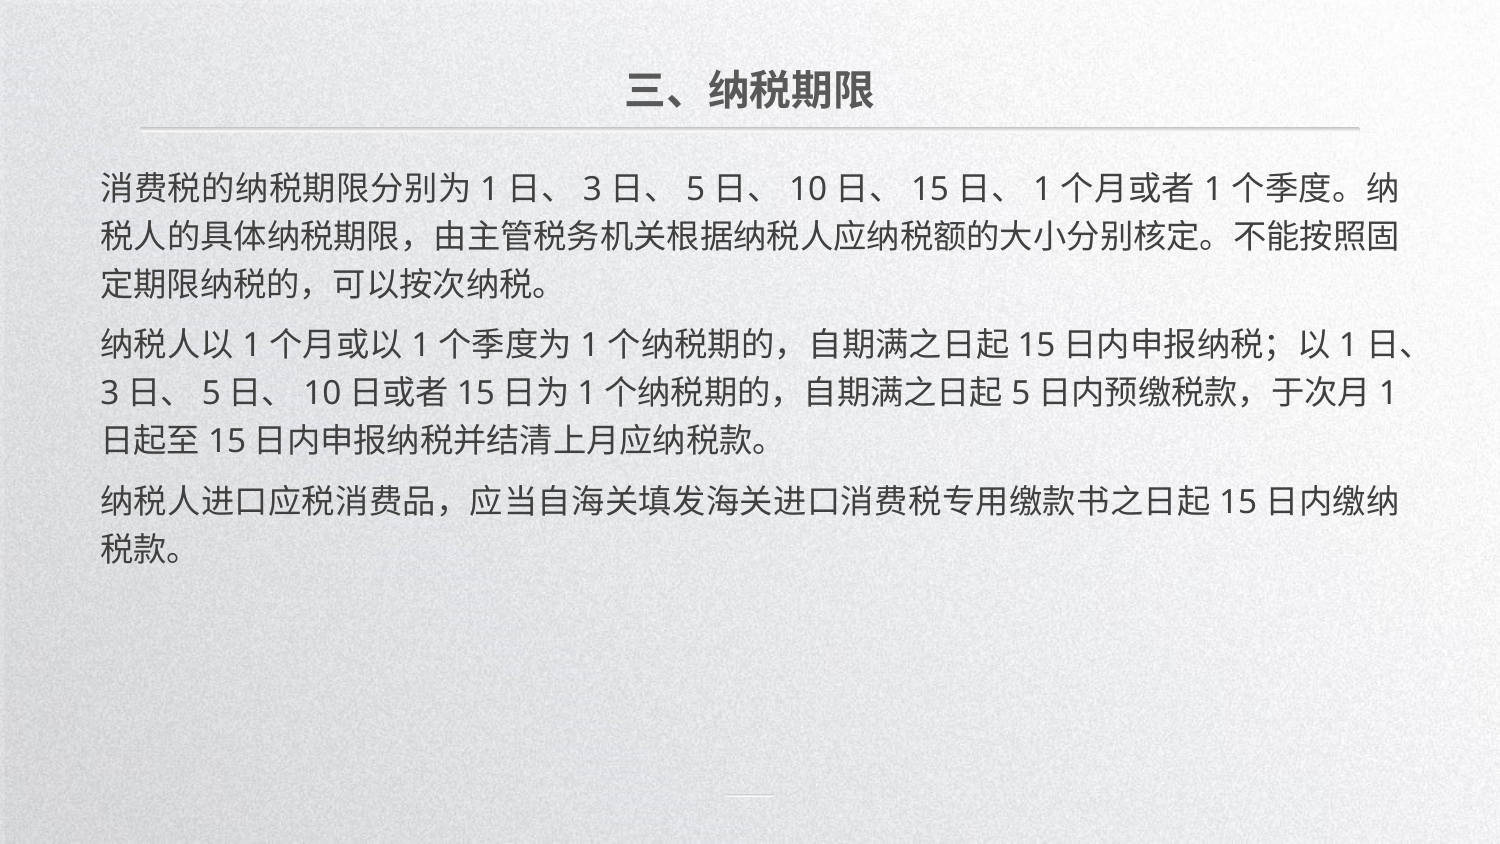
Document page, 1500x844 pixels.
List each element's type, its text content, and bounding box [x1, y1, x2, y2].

text_box 消费税的纳税期限分别为1日、3日、5日、10日、15日、1个月或者1个季度。纳税人的具体纳税期限，由主管税务机关根据纳税人应纳税额的大小分别核定。不能按照固定期限纳税的，可以按次纳税。 纳税人以1个月或以1个季度为1个纳税期的，自期满之日起15日内申报纳税；以1日、3日、5日、10日或者15日为1个纳税期的，自期满之日起5日内预缴税款，于次月1日起至15日内申报纳税并结清上月应纳税款。 纳税人进口应税消费品，应当自海关填发海关进口消费税专用缴款书之日起15日内缴纳税款。 [100, 159, 1400, 689]
text_box 三、纳税期限 [321, 57, 1179, 120]
picture [0, 0, 1500, 844]
